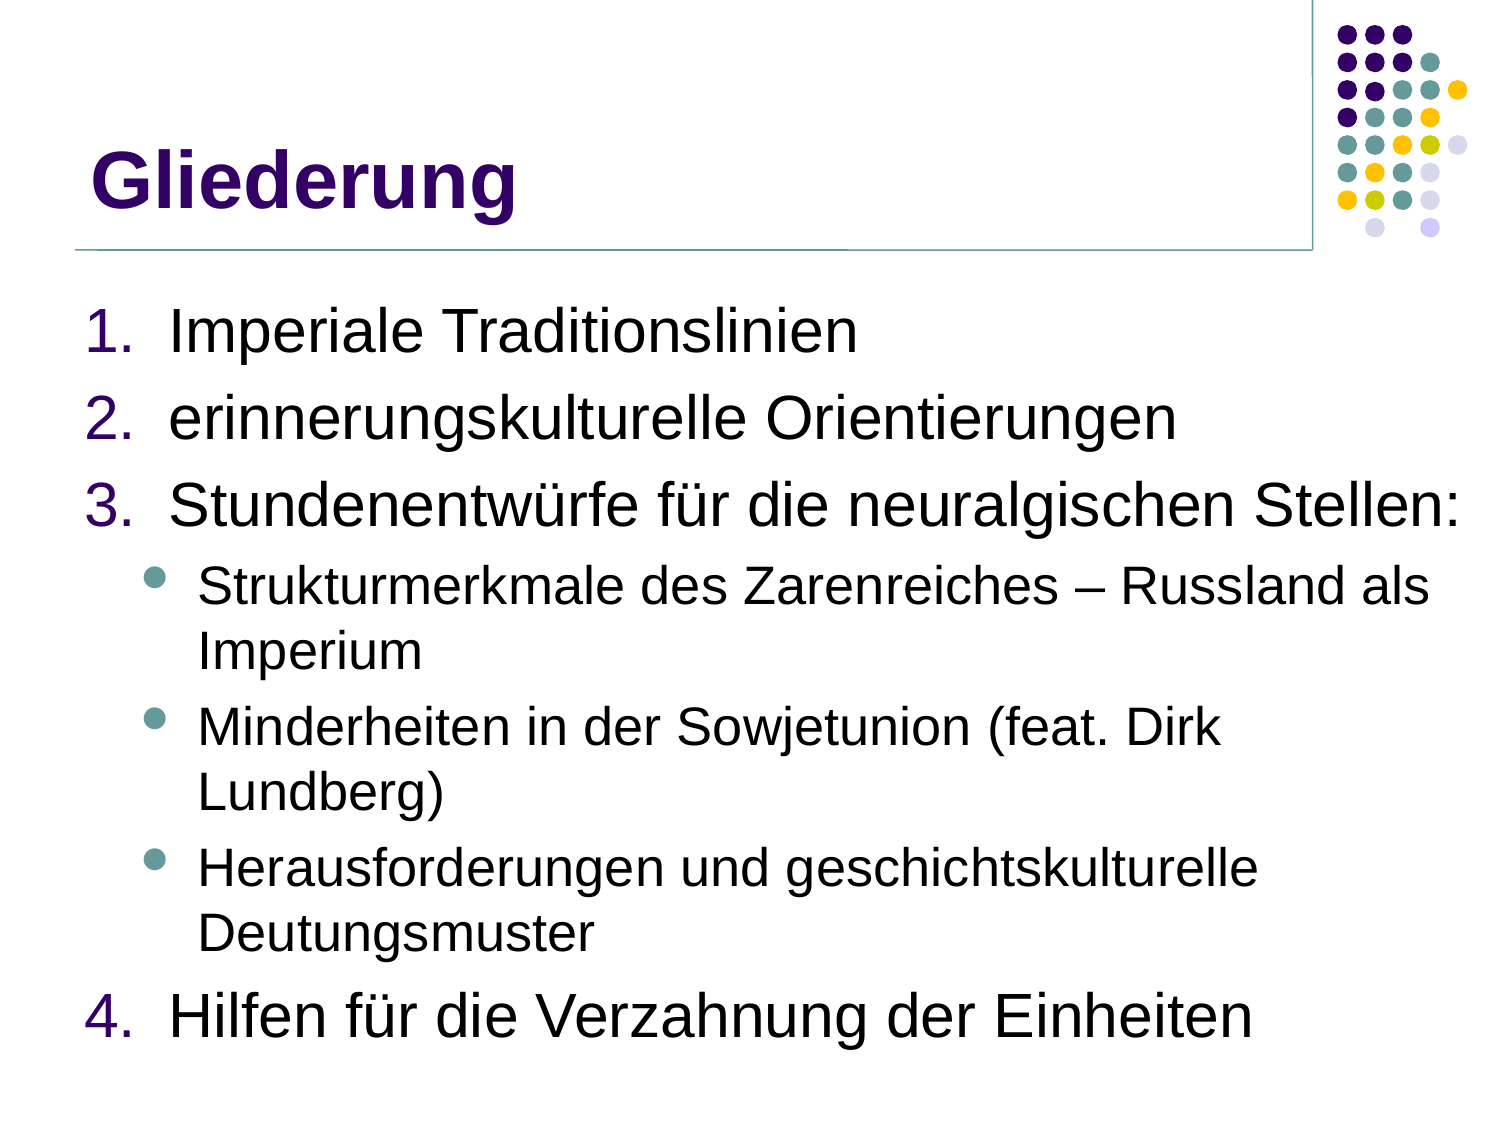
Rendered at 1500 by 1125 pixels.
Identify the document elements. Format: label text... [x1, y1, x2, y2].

list Imperiale Traditionslinien erinnerungskulturelle Orientierungen Stundenentwürfe für die neuralgischen Stellen: Strukturmerkmale des Zarenreiches – Russland als Imperium Minderheiten in der Sowjetunion (feat. Dirk Lundberg) Herausforderungen und geschichtskulturelle Deutungsmuster Hilfen für die Verzahnung der Einheiten [68, 281, 1495, 1095]
title Gliederung [74, 19, 1313, 233]
